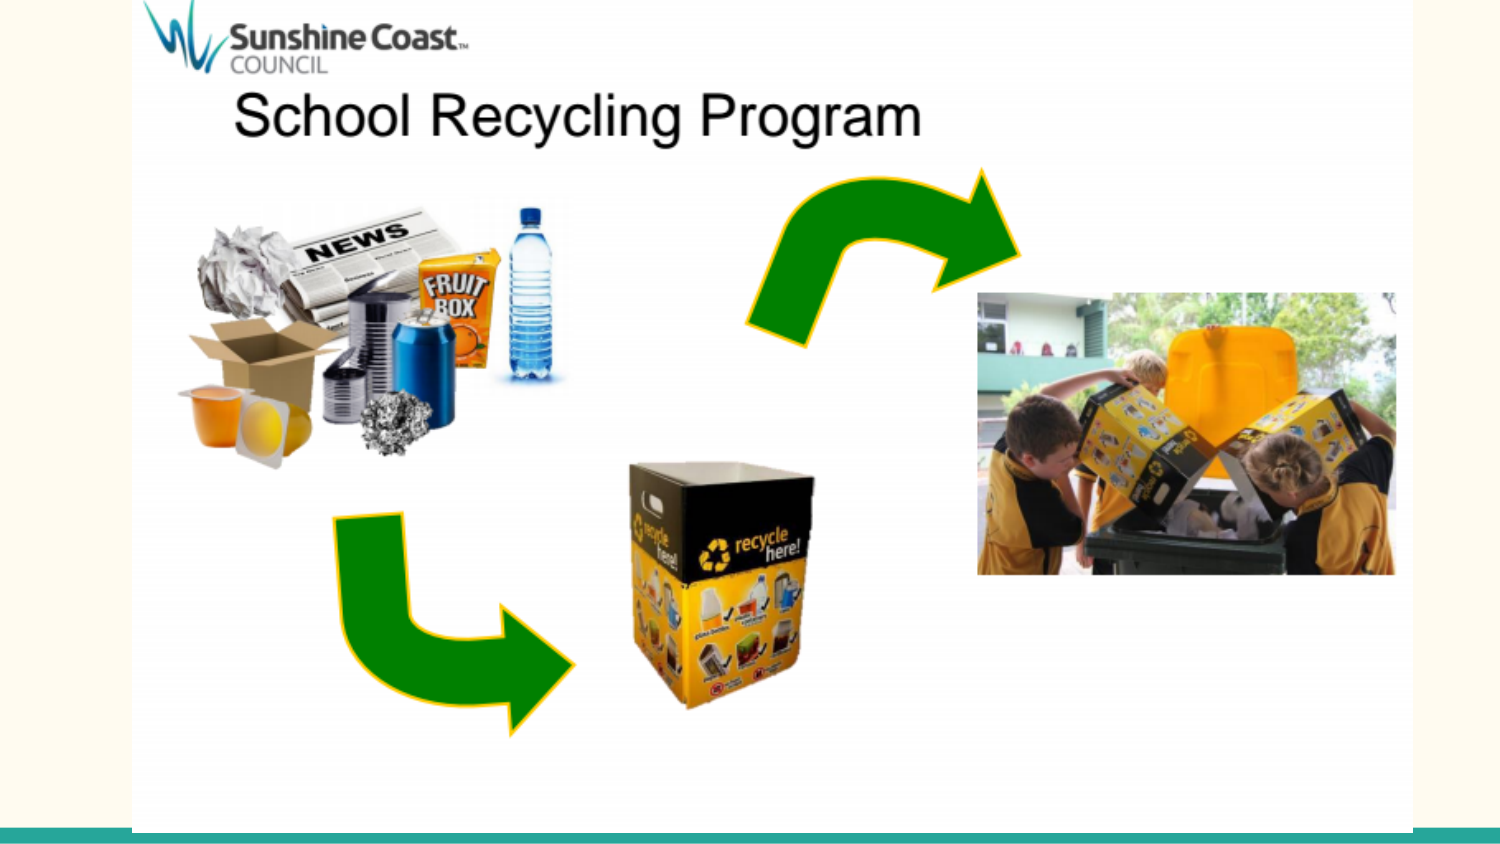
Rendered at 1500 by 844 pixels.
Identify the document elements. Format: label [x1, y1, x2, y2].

picture [132, 0, 1414, 833]
